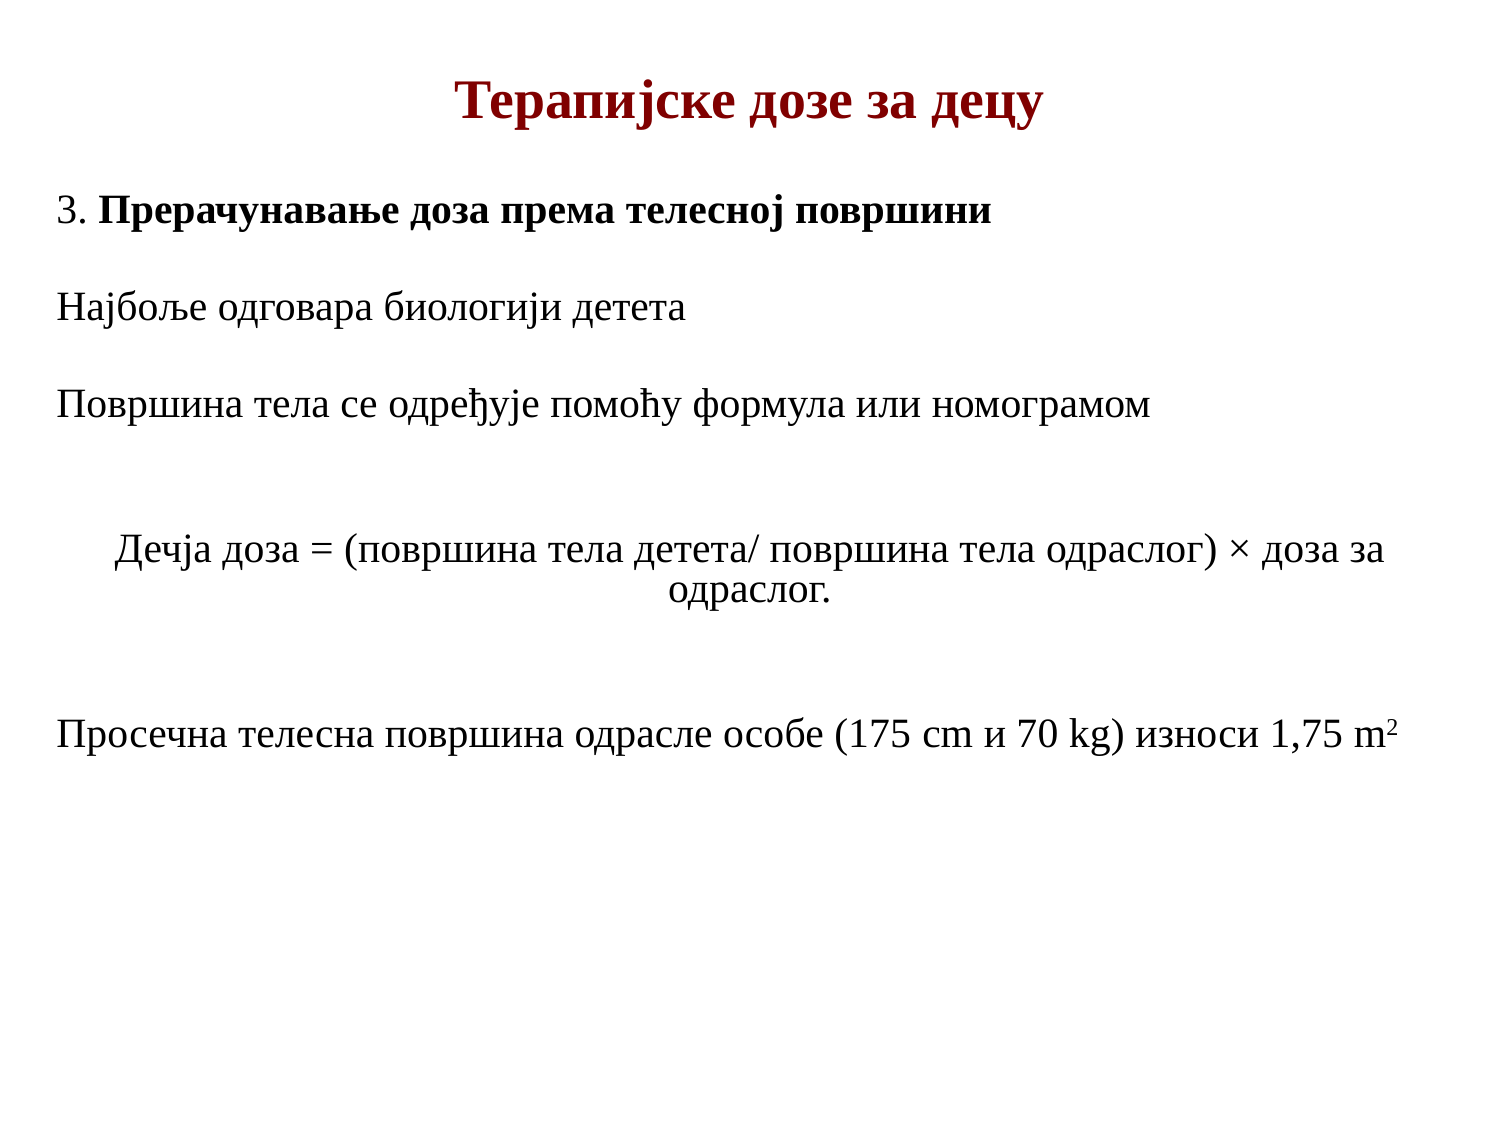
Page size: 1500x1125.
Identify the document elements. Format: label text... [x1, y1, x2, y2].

title Терапијске дозе за децу [112, 54, 1388, 138]
subtitle 3. Прерачунавање доза према телесној површини Најбоље одговара биологији детета Површина тела се одређује помоћу формула или номограмом Дечја доза = (површина тела детета/ површина тела одраслог) × доза за одраслог. Просечна телесна површина одрасле особе (175 cm и 70 kg) износи 1,75 m2 [41, 184, 1459, 1094]
